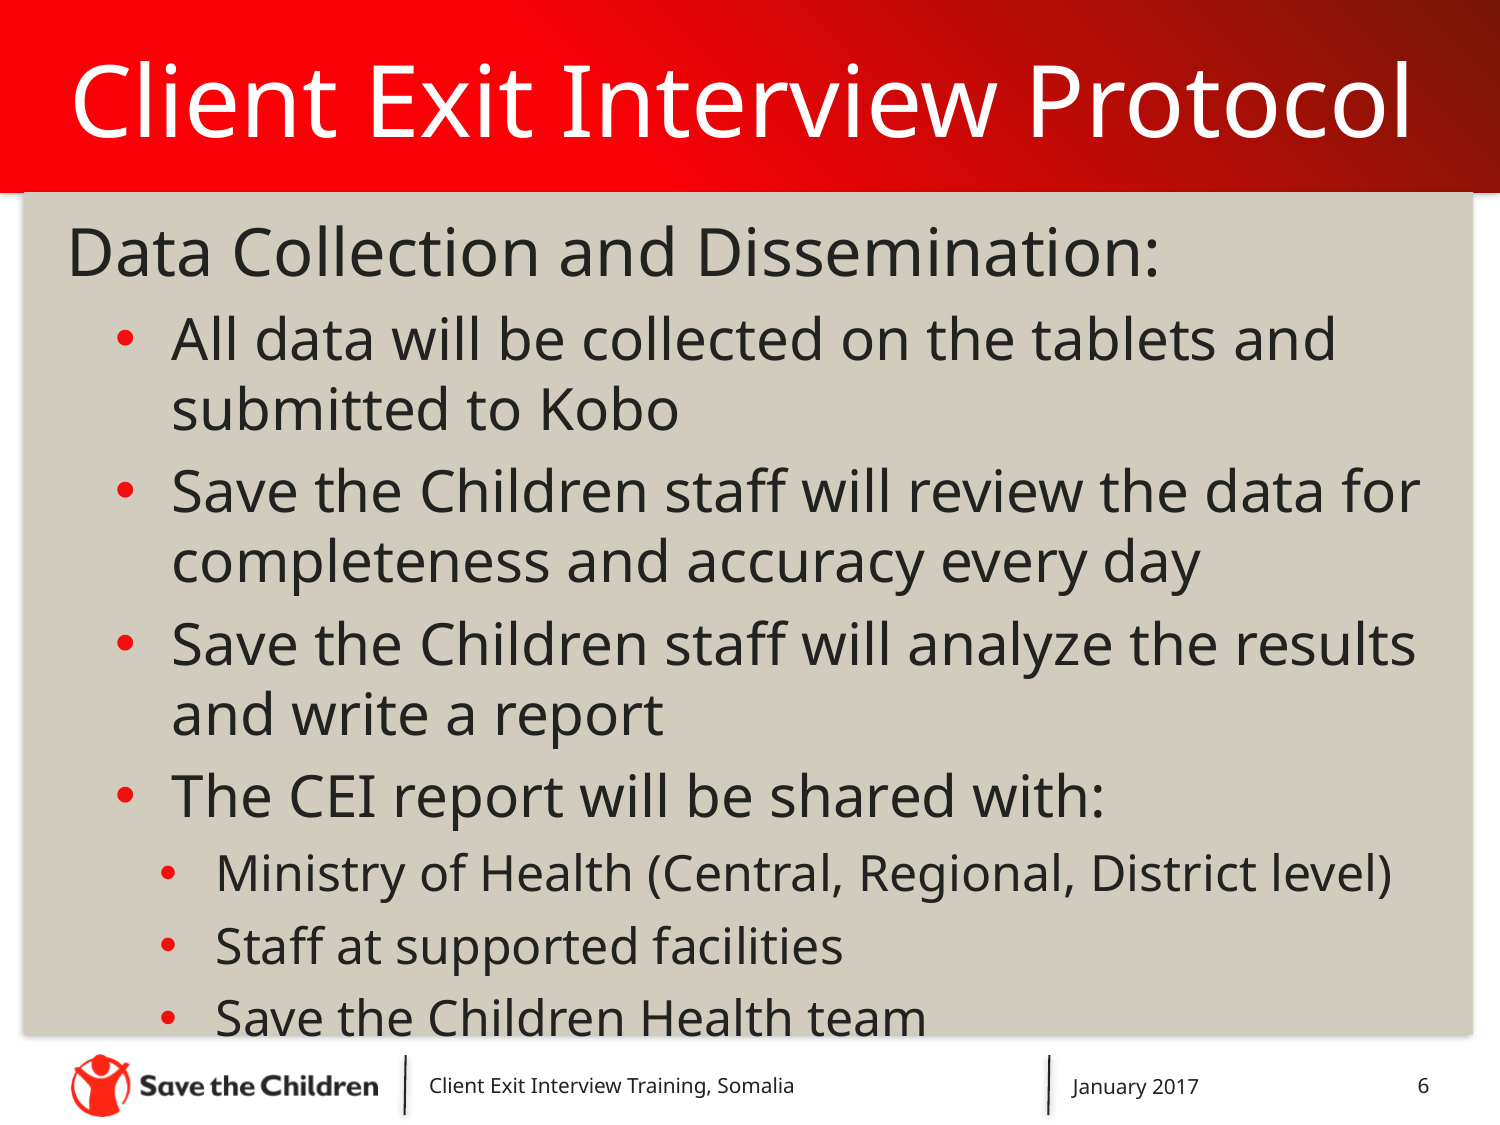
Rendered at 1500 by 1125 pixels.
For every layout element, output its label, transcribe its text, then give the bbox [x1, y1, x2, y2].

title Client Exit Interview Protocol [69, 33, 1429, 163]
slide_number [1057, 1057, 1317, 1117]
list Data Collection and Dissemination: All data will be collected on the tablets and submitted to Kobo Save the Children staff will review the data for completeness and accuracy every day Save the Children staff will analyze the results and write a report The CEI report will be shared with: Ministry of Health (Central, Regional, District level) Staff at supported facilities Save the Children Health team [66, 209, 1425, 1057]
slide_number 6 [1317, 1056, 1445, 1117]
picture [71, 1057, 378, 1117]
footer Client Exit Interview Training, Somalia [414, 1057, 1042, 1117]
